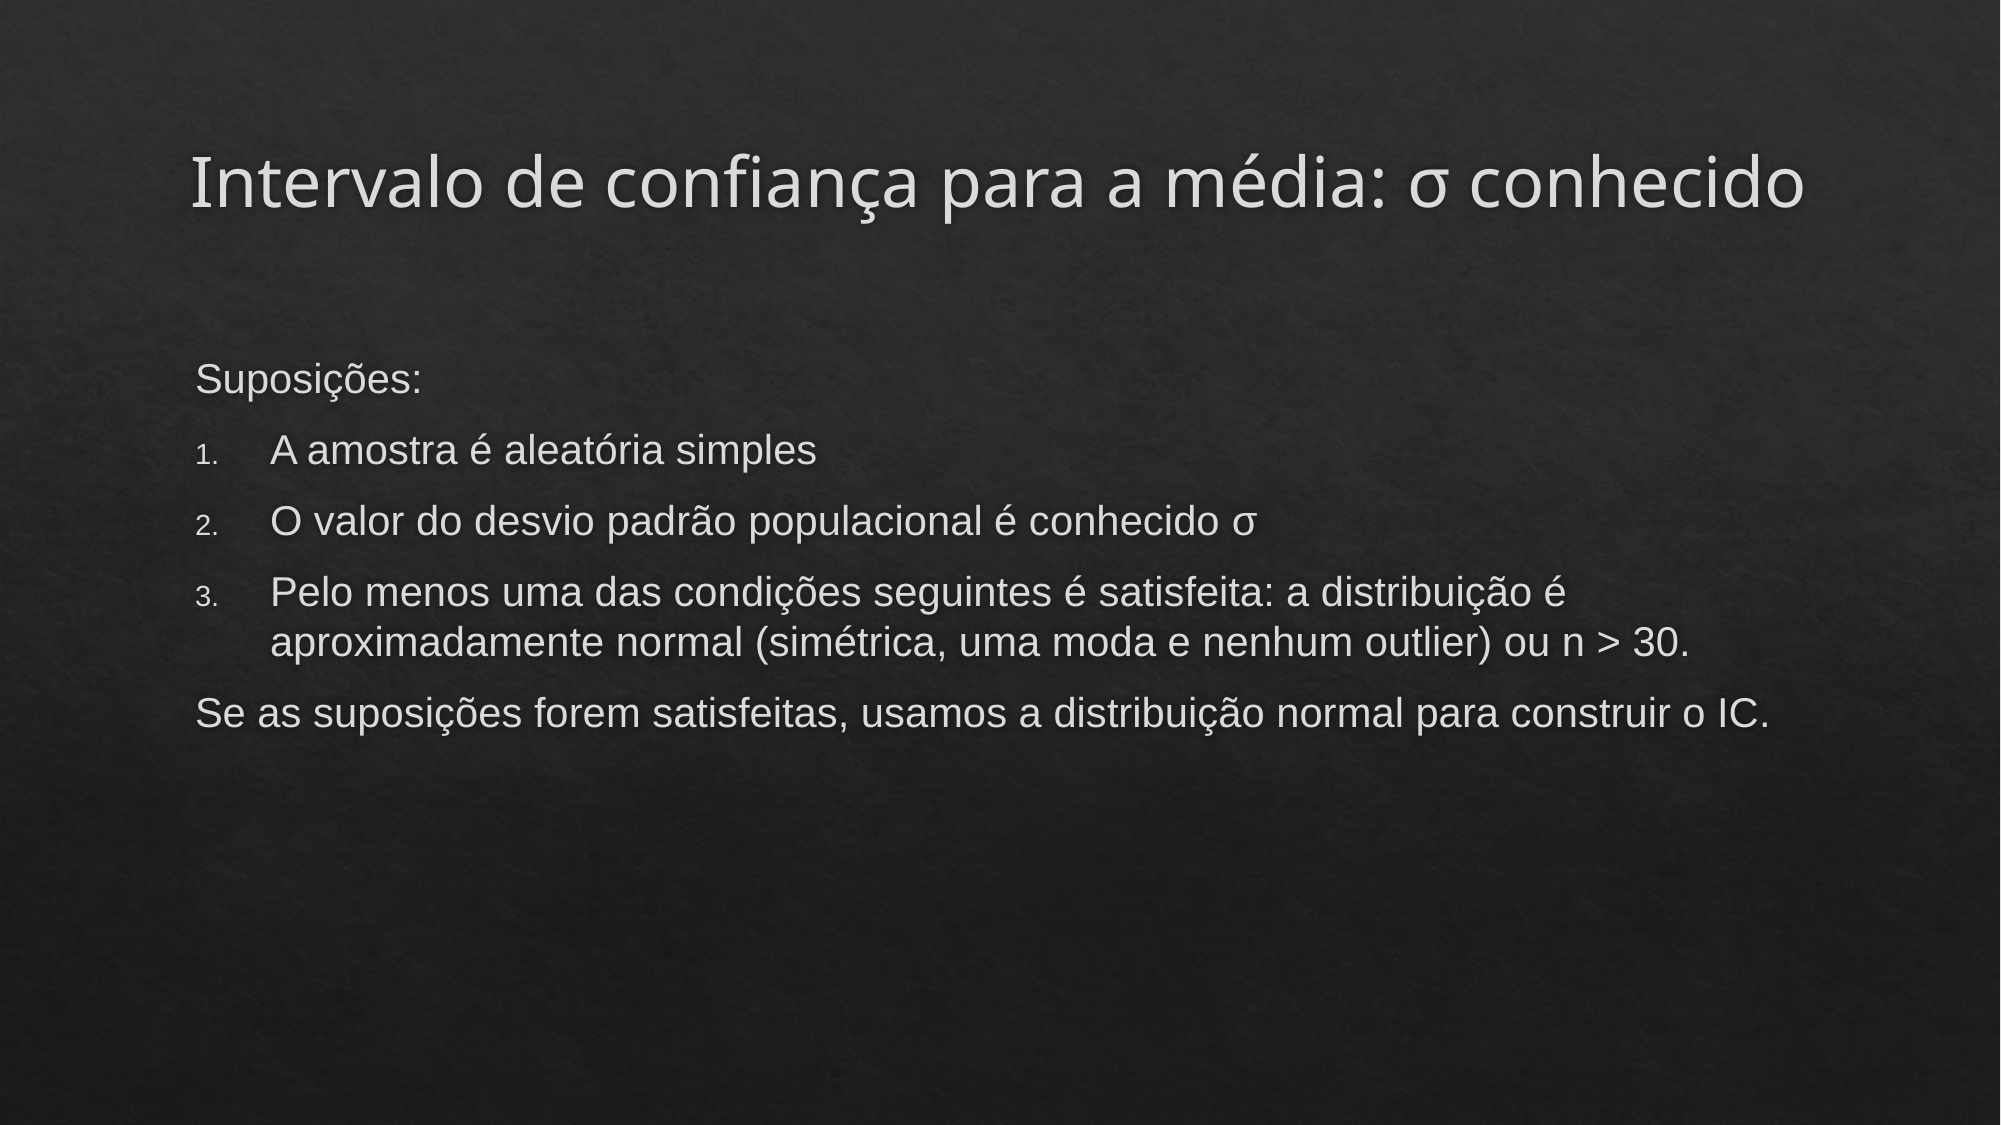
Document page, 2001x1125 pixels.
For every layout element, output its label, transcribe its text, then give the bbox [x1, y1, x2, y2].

list Suposições: A amostra é aleatória simples O valor do desvio padrão populacional é conhecido σ Pelo menos uma das condições seguintes é satisfeita: a distribuição é aproximadamente normal (simétrica, uma moda e nenhum outlier) ou n > 30. Se as suposições forem satisfeitas, usamos a distribuição normal para construir o IC. [180, 344, 1830, 1005]
title Intervalo de confiança para a média: σ conhecido [149, 99, 1849, 260]
